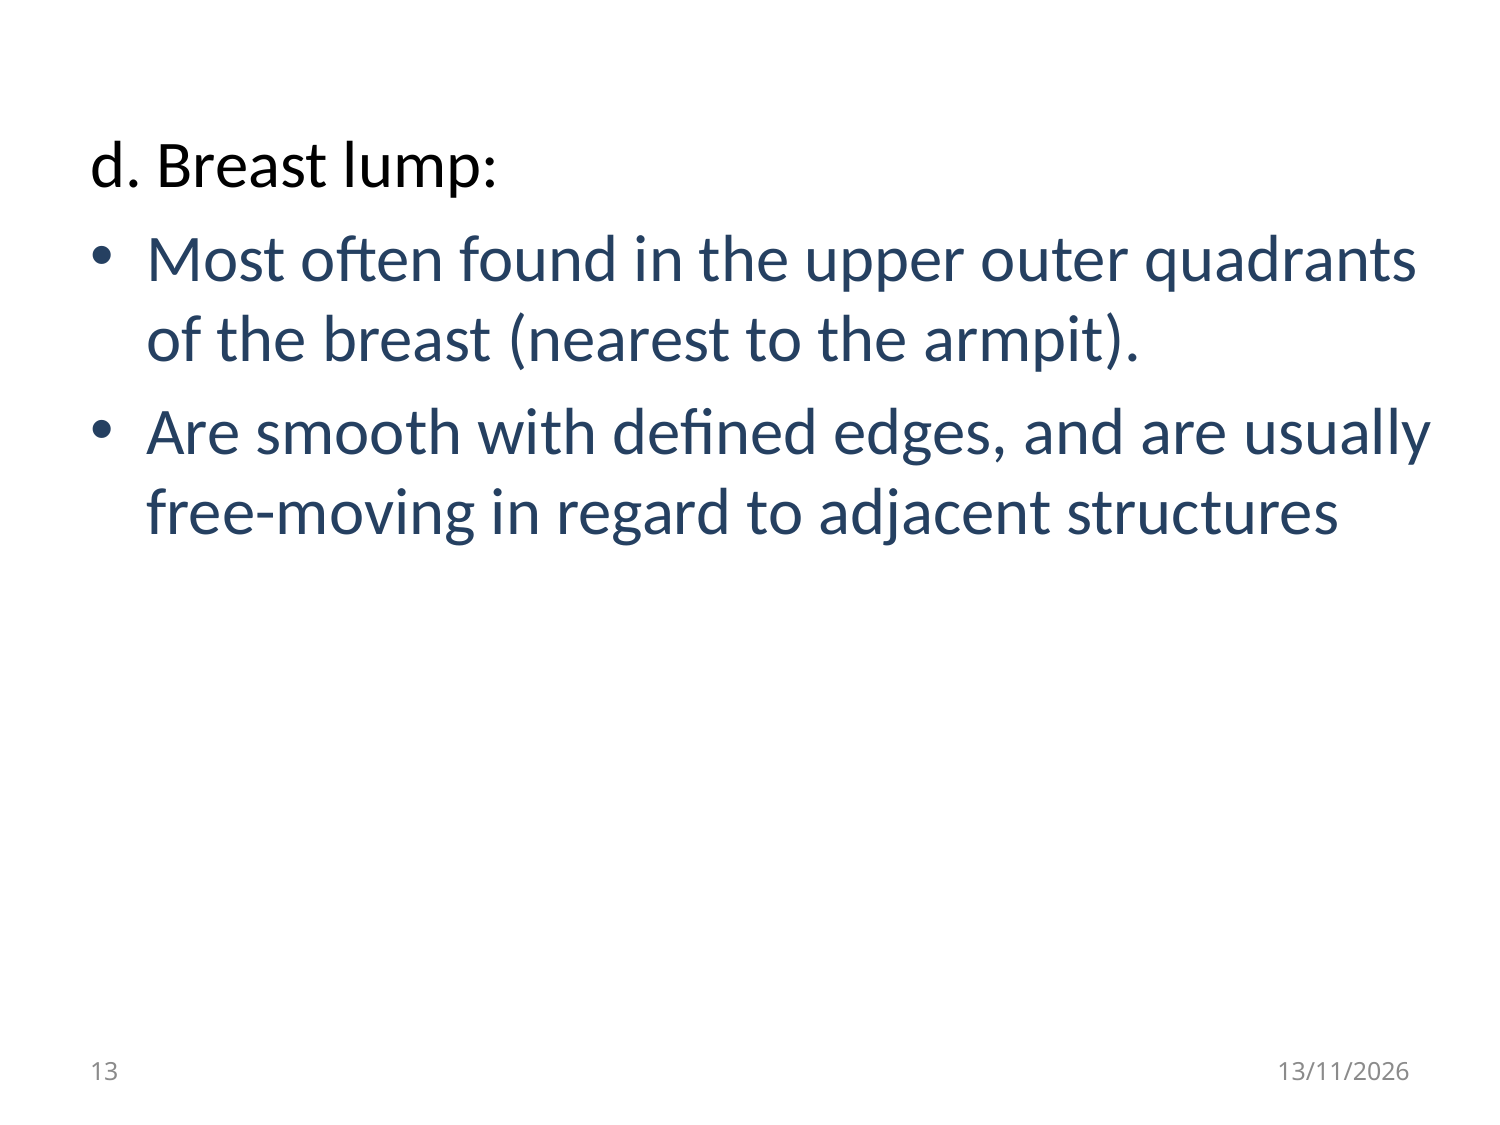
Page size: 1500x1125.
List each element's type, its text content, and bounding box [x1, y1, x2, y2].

list d. Breast lump: Most often found in the upper outer quadrants of the breast (nearest to the armpit). Are smooth with defined edges, and are usually free-moving in regard to adjacent structures [75, 113, 1471, 1005]
slide_number 13 [75, 1042, 425, 1103]
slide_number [1074, 1042, 1425, 1103]
